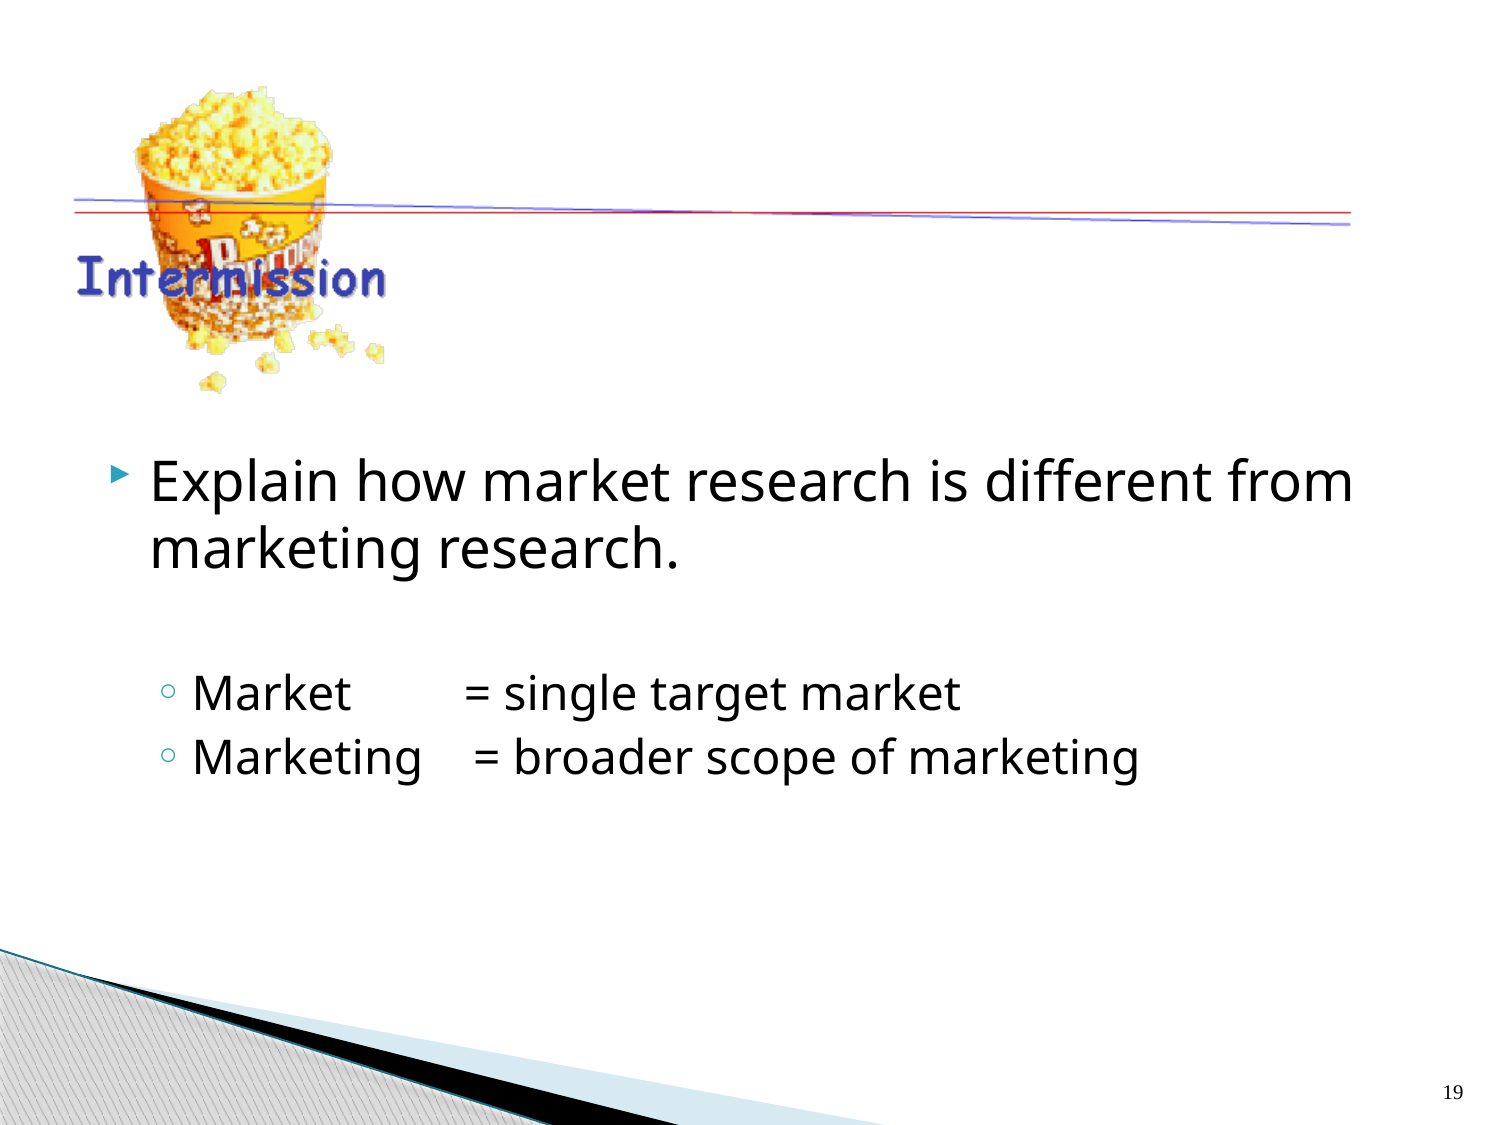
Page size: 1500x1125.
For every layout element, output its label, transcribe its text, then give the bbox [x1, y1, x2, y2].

list Explain how market research is different from marketing research. Market = single target market Marketing = broader scope of marketing [75, 437, 1388, 1013]
slide_number 19 [1418, 1051, 1479, 1112]
picture [62, 74, 1352, 451]
